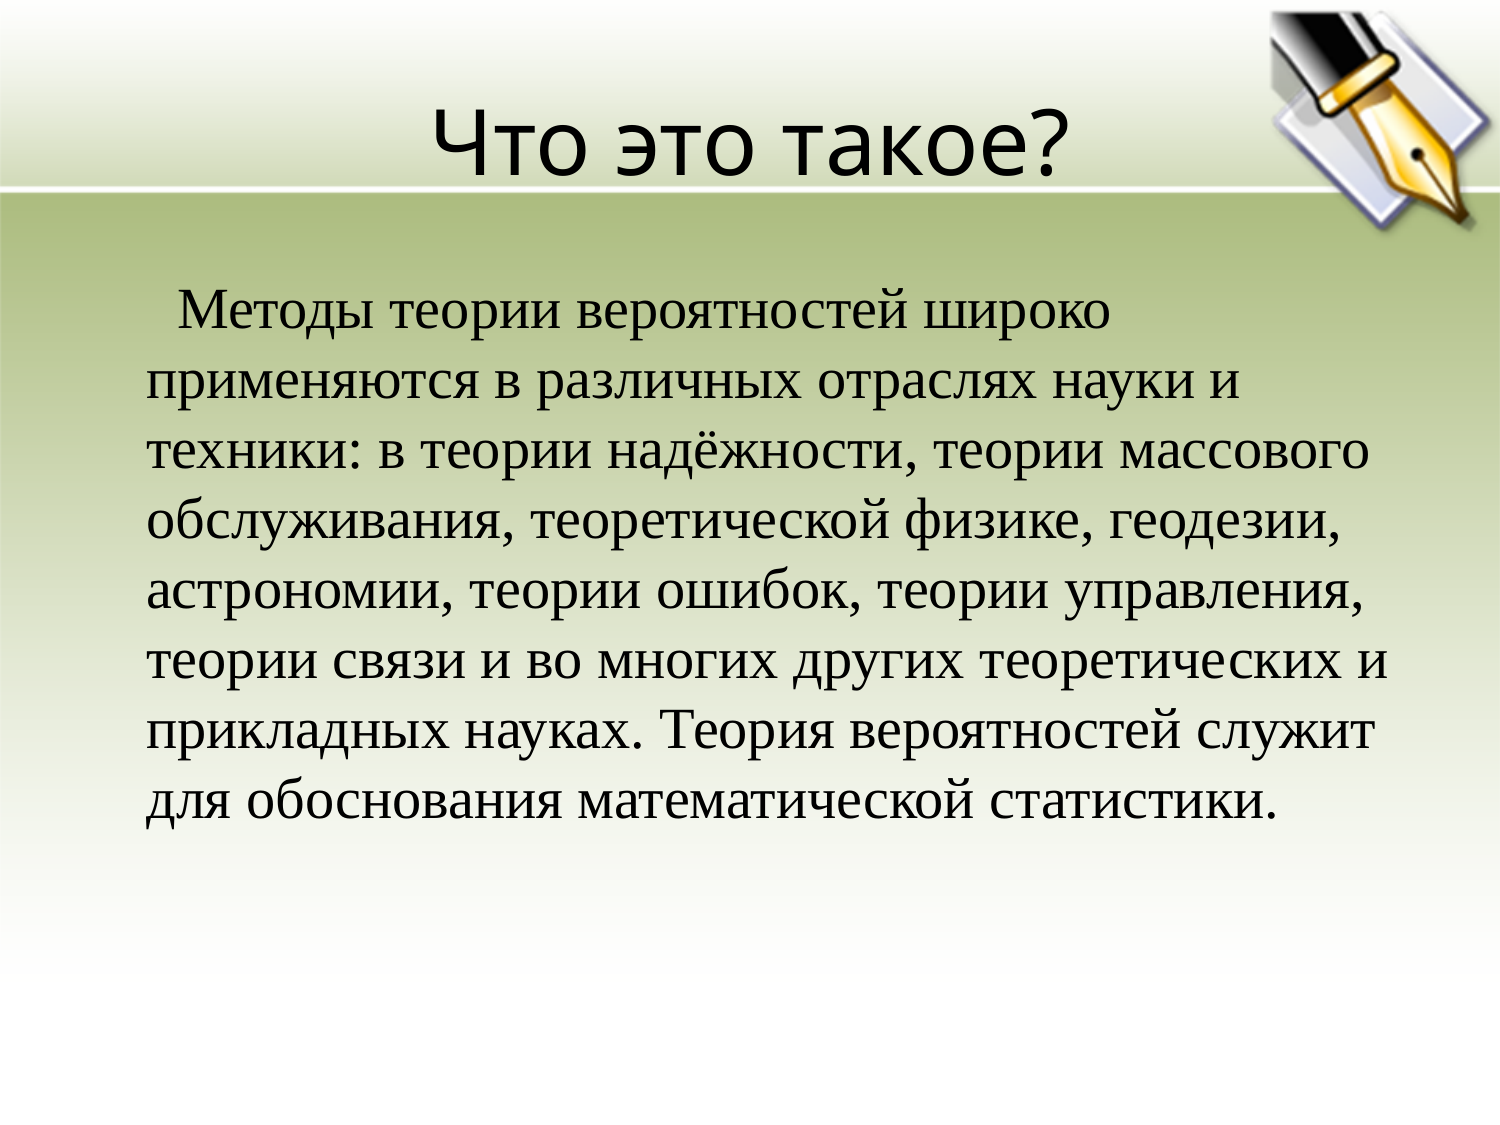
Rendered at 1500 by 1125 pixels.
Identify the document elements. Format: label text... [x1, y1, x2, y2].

list Методы теории вероятностей широко применяются в различных отраслях науки и техники: в теории надёжности, теории массового обслуживания, теоретической физике, геодезии, астрономии, теории ошибок, теории управления, теории связи и во многих других теоретических и прикладных науках. Теория вероятностей служит для обоснования математической статистики. [74, 262, 1426, 1006]
picture [0, 0, 1500, 1125]
title Что это такое? [74, 44, 1426, 233]
